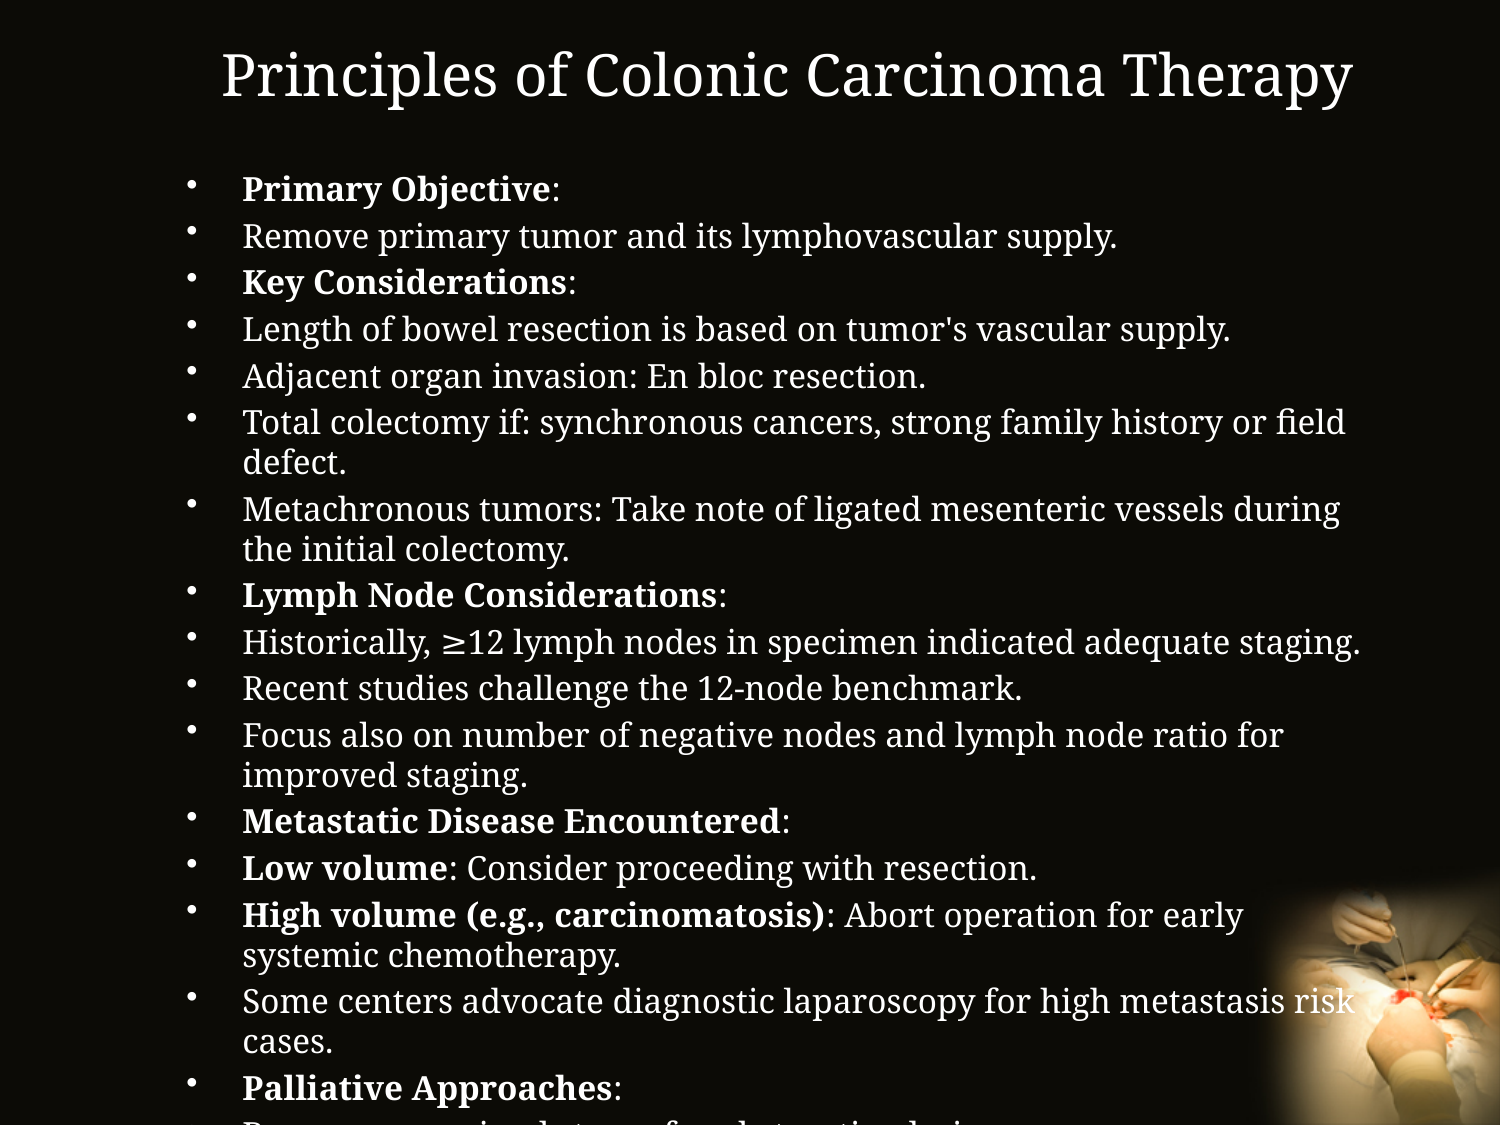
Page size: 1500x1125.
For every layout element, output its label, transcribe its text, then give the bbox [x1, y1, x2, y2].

picture [0, 0, 1500, 1125]
list Primary Objective: Remove primary tumor and its lymphovascular supply. Key Considerations: Length of bowel resection is based on tumor's vascular supply. Adjacent organ invasion: En bloc resection. Total colectomy if: synchronous cancers, strong family history or field defect. Metachronous tumors: Take note of ligated mesenteric vessels during the initial colectomy. Lymph Node Considerations: Historically, ≥12 lymph nodes in specimen indicated adequate staging. Recent studies challenge the 12-node benchmark. Focus also on number of negative nodes and lymph node ratio for improved staging. Metastatic Disease Encountered: Low volume: Consider proceeding with resection. High volume (e.g., carcinomatosis): Abort operation for early systemic chemotherapy. Some centers advocate diagnostic laparoscopy for high metastasis risk cases. Palliative Approaches: Bypass or proximal stoma for obstructing lesions. [170, 160, 1400, 1036]
title Principles of Colonic Carcinoma Therapy [206, 30, 1377, 115]
